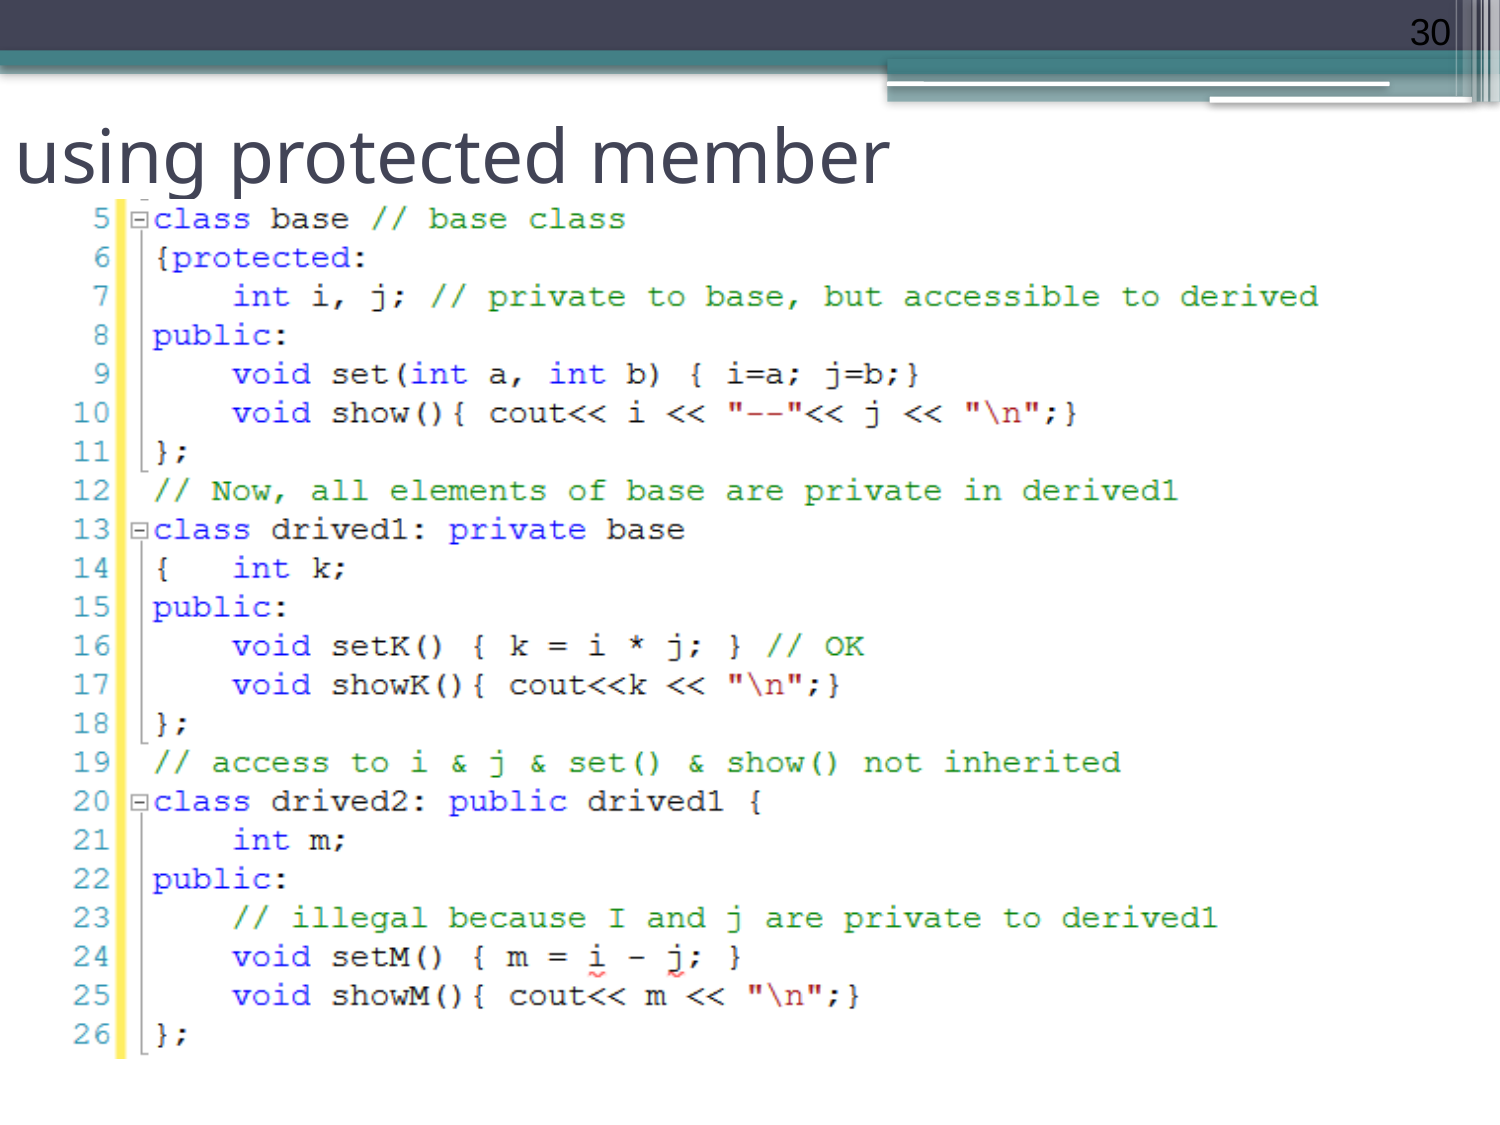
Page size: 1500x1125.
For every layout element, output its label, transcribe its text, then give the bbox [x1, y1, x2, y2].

slide_number 30 [1341, 0, 1466, 61]
title using protected member [0, 66, 1350, 242]
picture [64, 198, 1377, 1059]
